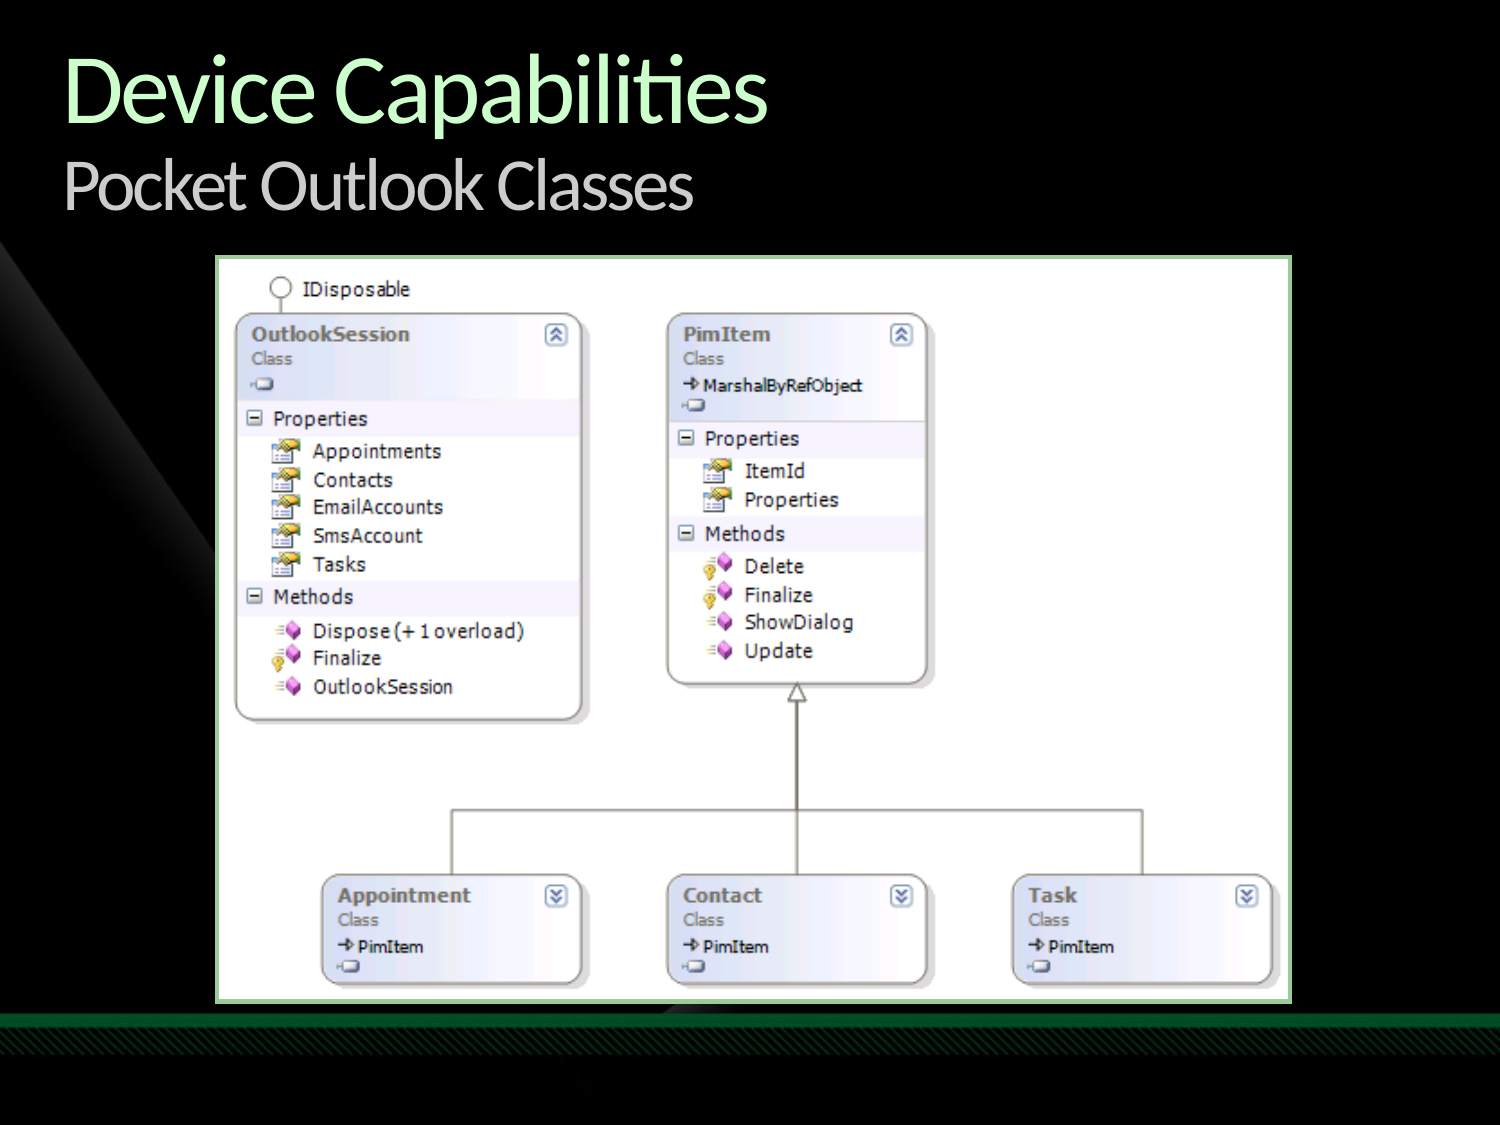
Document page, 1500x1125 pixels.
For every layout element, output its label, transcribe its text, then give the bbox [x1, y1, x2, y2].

title Device Capabilities Pocket Outlook Classes [62, 37, 1438, 229]
picture [0, 0, 1500, 1125]
